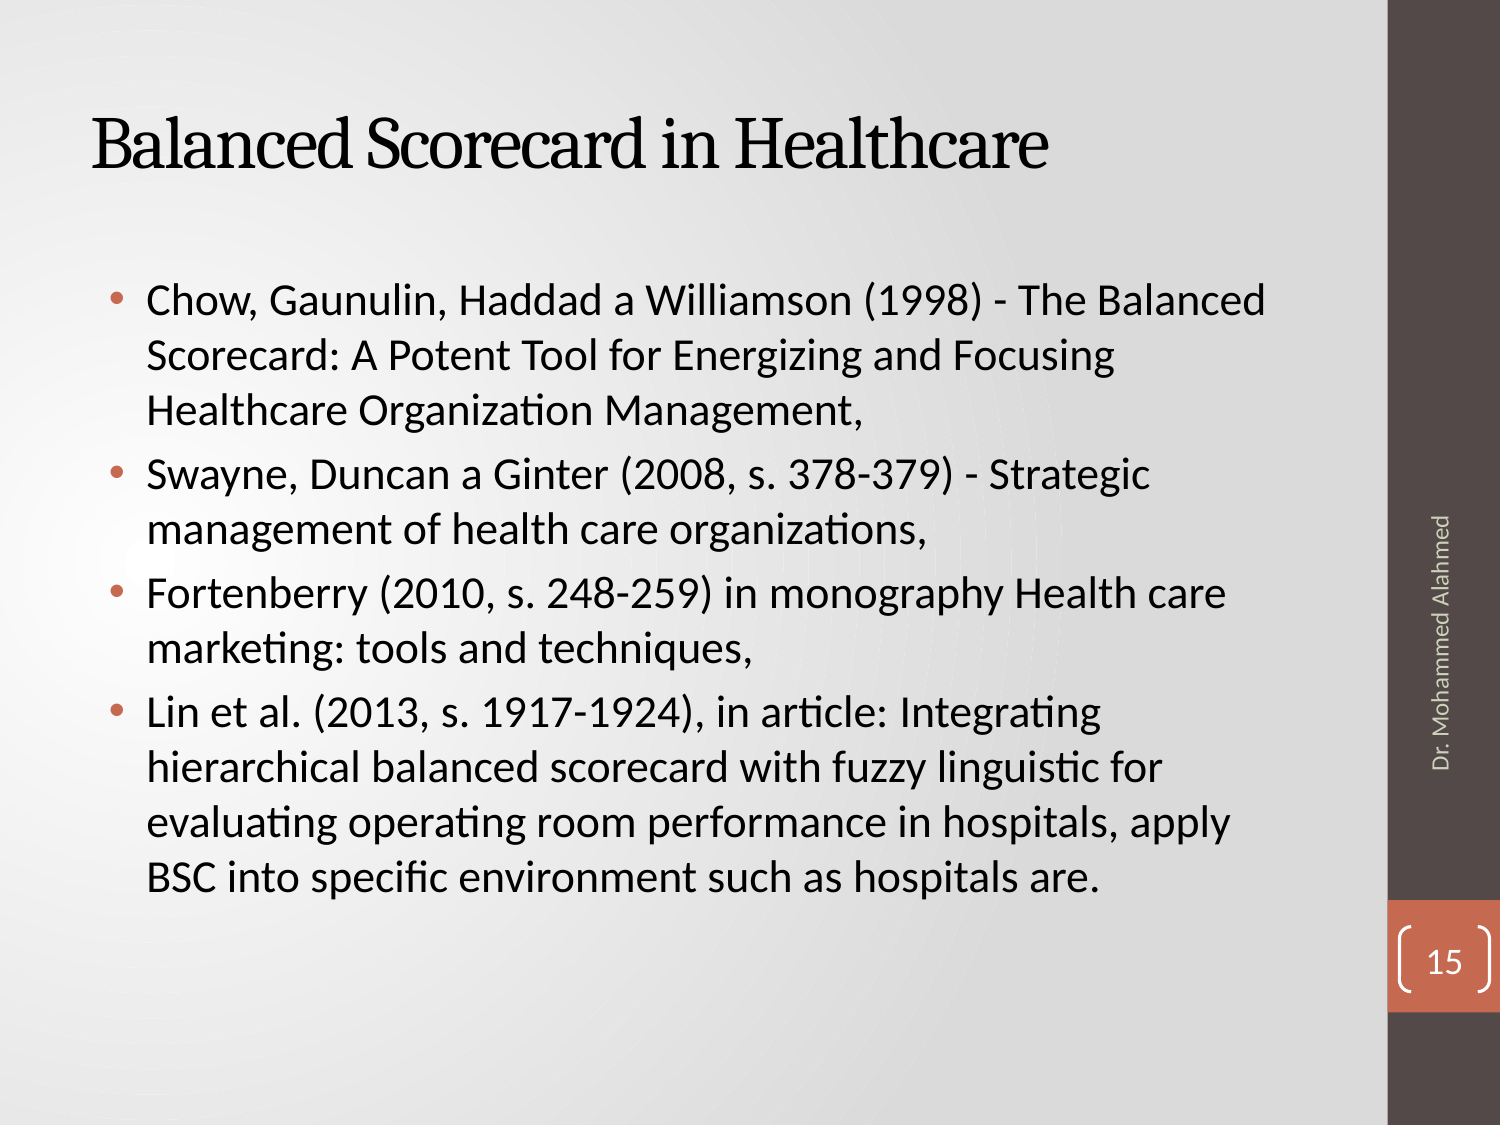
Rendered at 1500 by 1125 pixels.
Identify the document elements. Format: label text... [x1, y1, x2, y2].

list Chow, Gaunulin, Haddad a Williamson (1998) - The Balanced Scorecard: A Potent Tool for Energizing and Focusing Healthcare Organization Management, Swayne, Duncan a Ginter (2008, s. 378-379) - Strategic management of health care organizations, Fortenberry (2010, s. 248-259) in monography Health care marketing: tools and techniques, Lin et al. (2013, s. 1917-1924), in article: Integrating hierarchical balanced scorecard with fuzzy linguistic for evaluating operating room performance in hospitals, apply BSC into specific environment such as hospitals are. [75, 262, 1325, 1050]
title Balanced Scorecard in Healthcare [75, 45, 1325, 233]
slide_number 15 [1397, 925, 1492, 994]
footer Dr. Mohammed Alahmed [1408, 500, 1469, 889]
